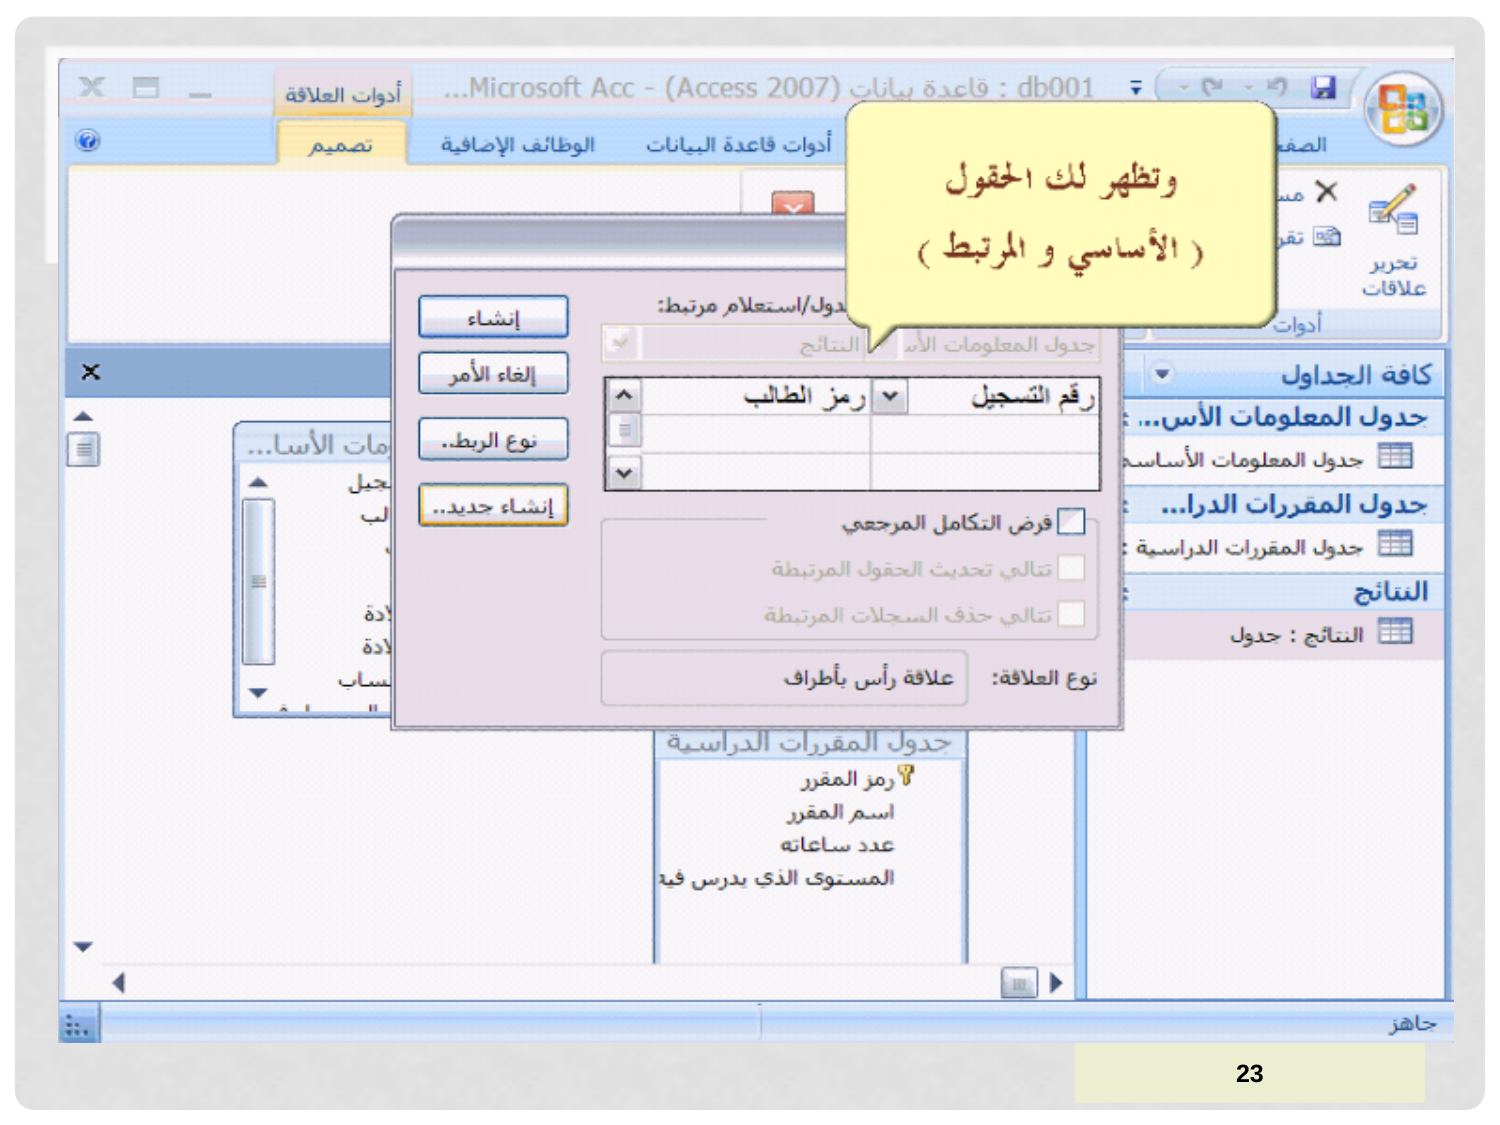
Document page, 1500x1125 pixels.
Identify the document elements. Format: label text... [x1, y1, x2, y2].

picture [58, 58, 1454, 1044]
slide_number 23 [1074, 1044, 1425, 1103]
